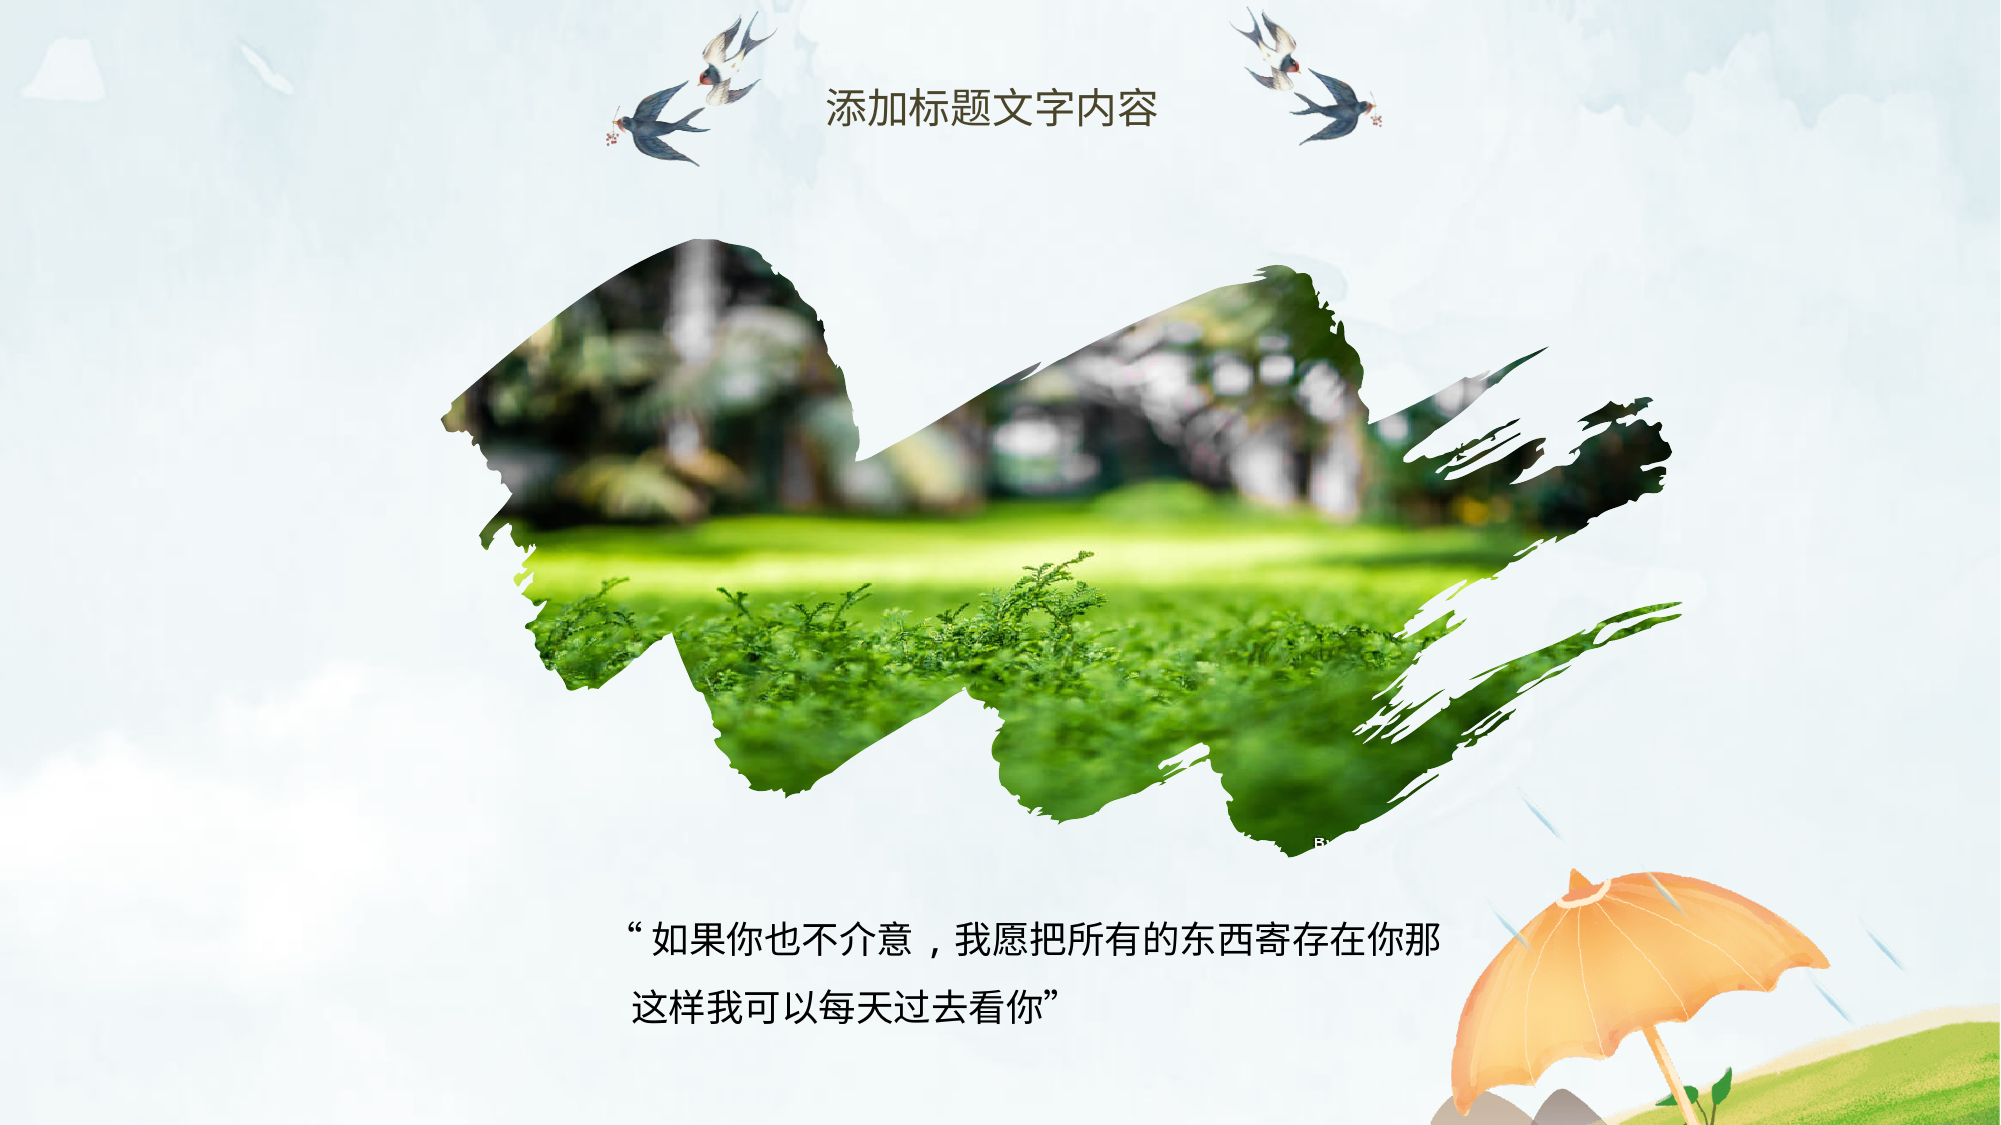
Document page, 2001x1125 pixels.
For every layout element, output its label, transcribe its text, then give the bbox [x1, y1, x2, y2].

picture [576, 3, 796, 186]
text_box [440, 238, 1683, 858]
picture [1213, 0, 1409, 163]
text_box “如果你也不介意,我愿把所有的东西寄存在你那 这样我可以每天过去看你” [590, 886, 1461, 1081]
text_box 添加标题文字内容 [783, 49, 1202, 140]
picture [1430, 787, 2000, 1125]
